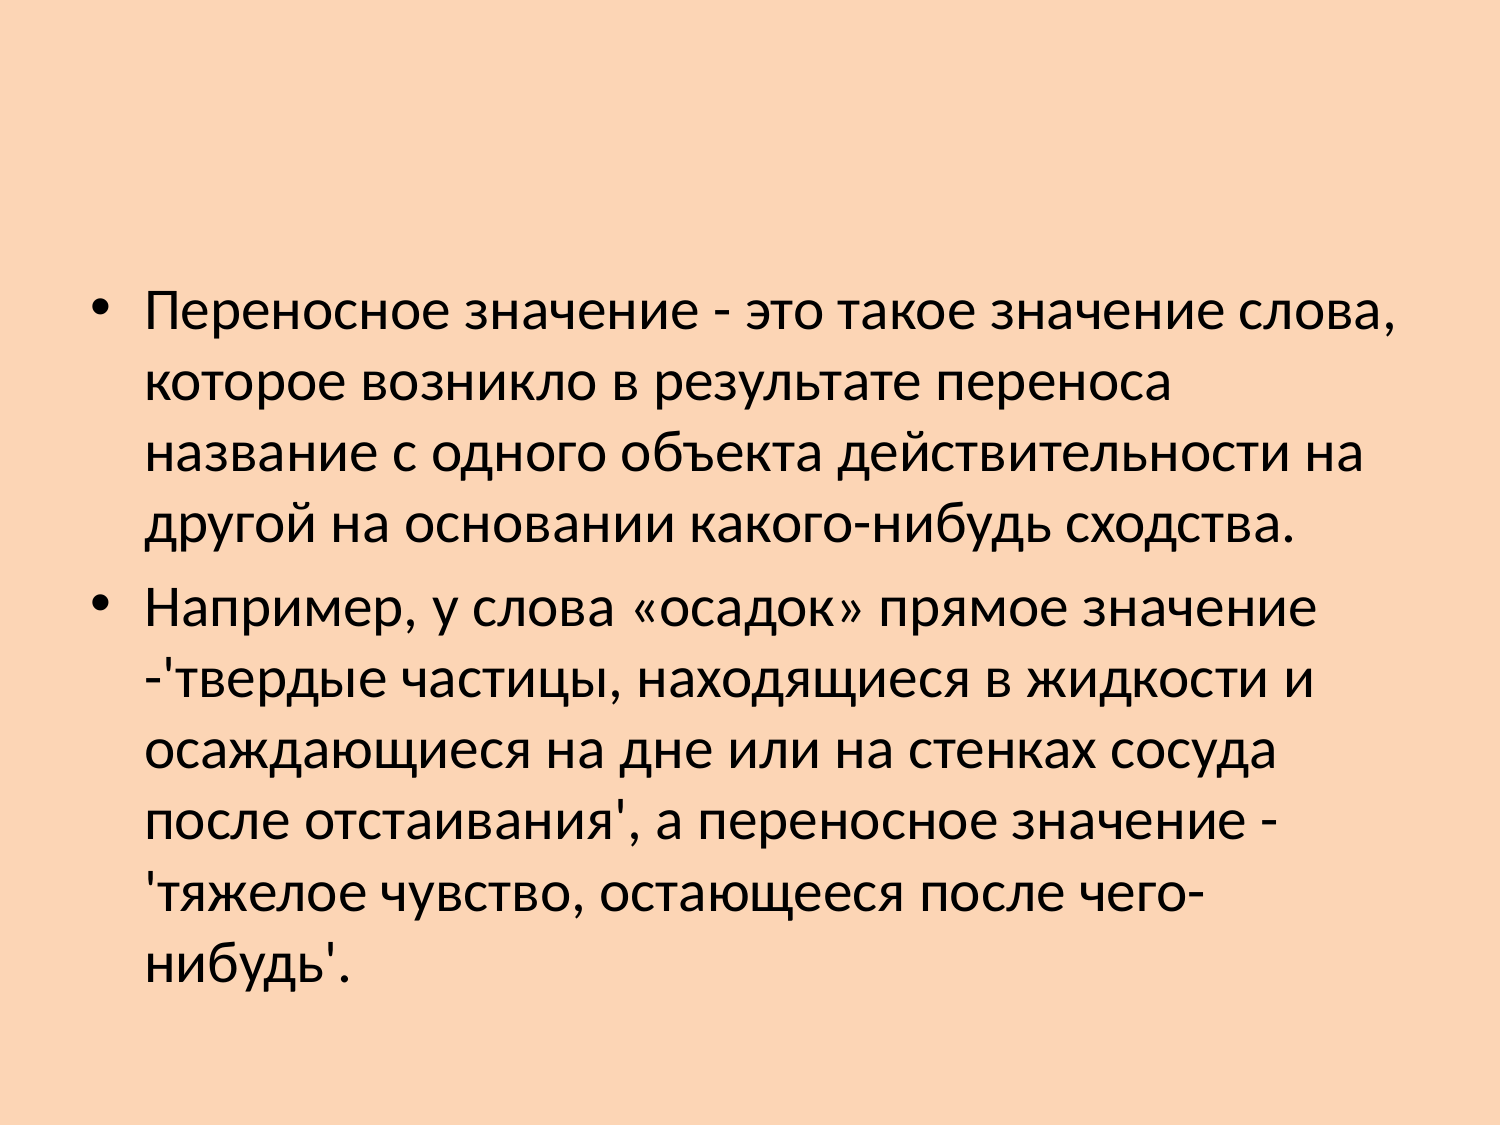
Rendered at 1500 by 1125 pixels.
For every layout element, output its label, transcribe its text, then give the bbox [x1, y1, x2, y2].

list Переносное значение - это такое значение слова, которое возникло в результате переноса название с одного объекта действительности на другой на основании какого-нибудь сходства. Например, у слова «осадок» прямое значение -'твердые частицы, находящиеся в жидкости и осаждающиеся на дне или на стенках сосуда после отстаивания', а переносное значение - 'тяжелое чувство, остающееся после чего-нибудь'. [75, 262, 1425, 1005]
